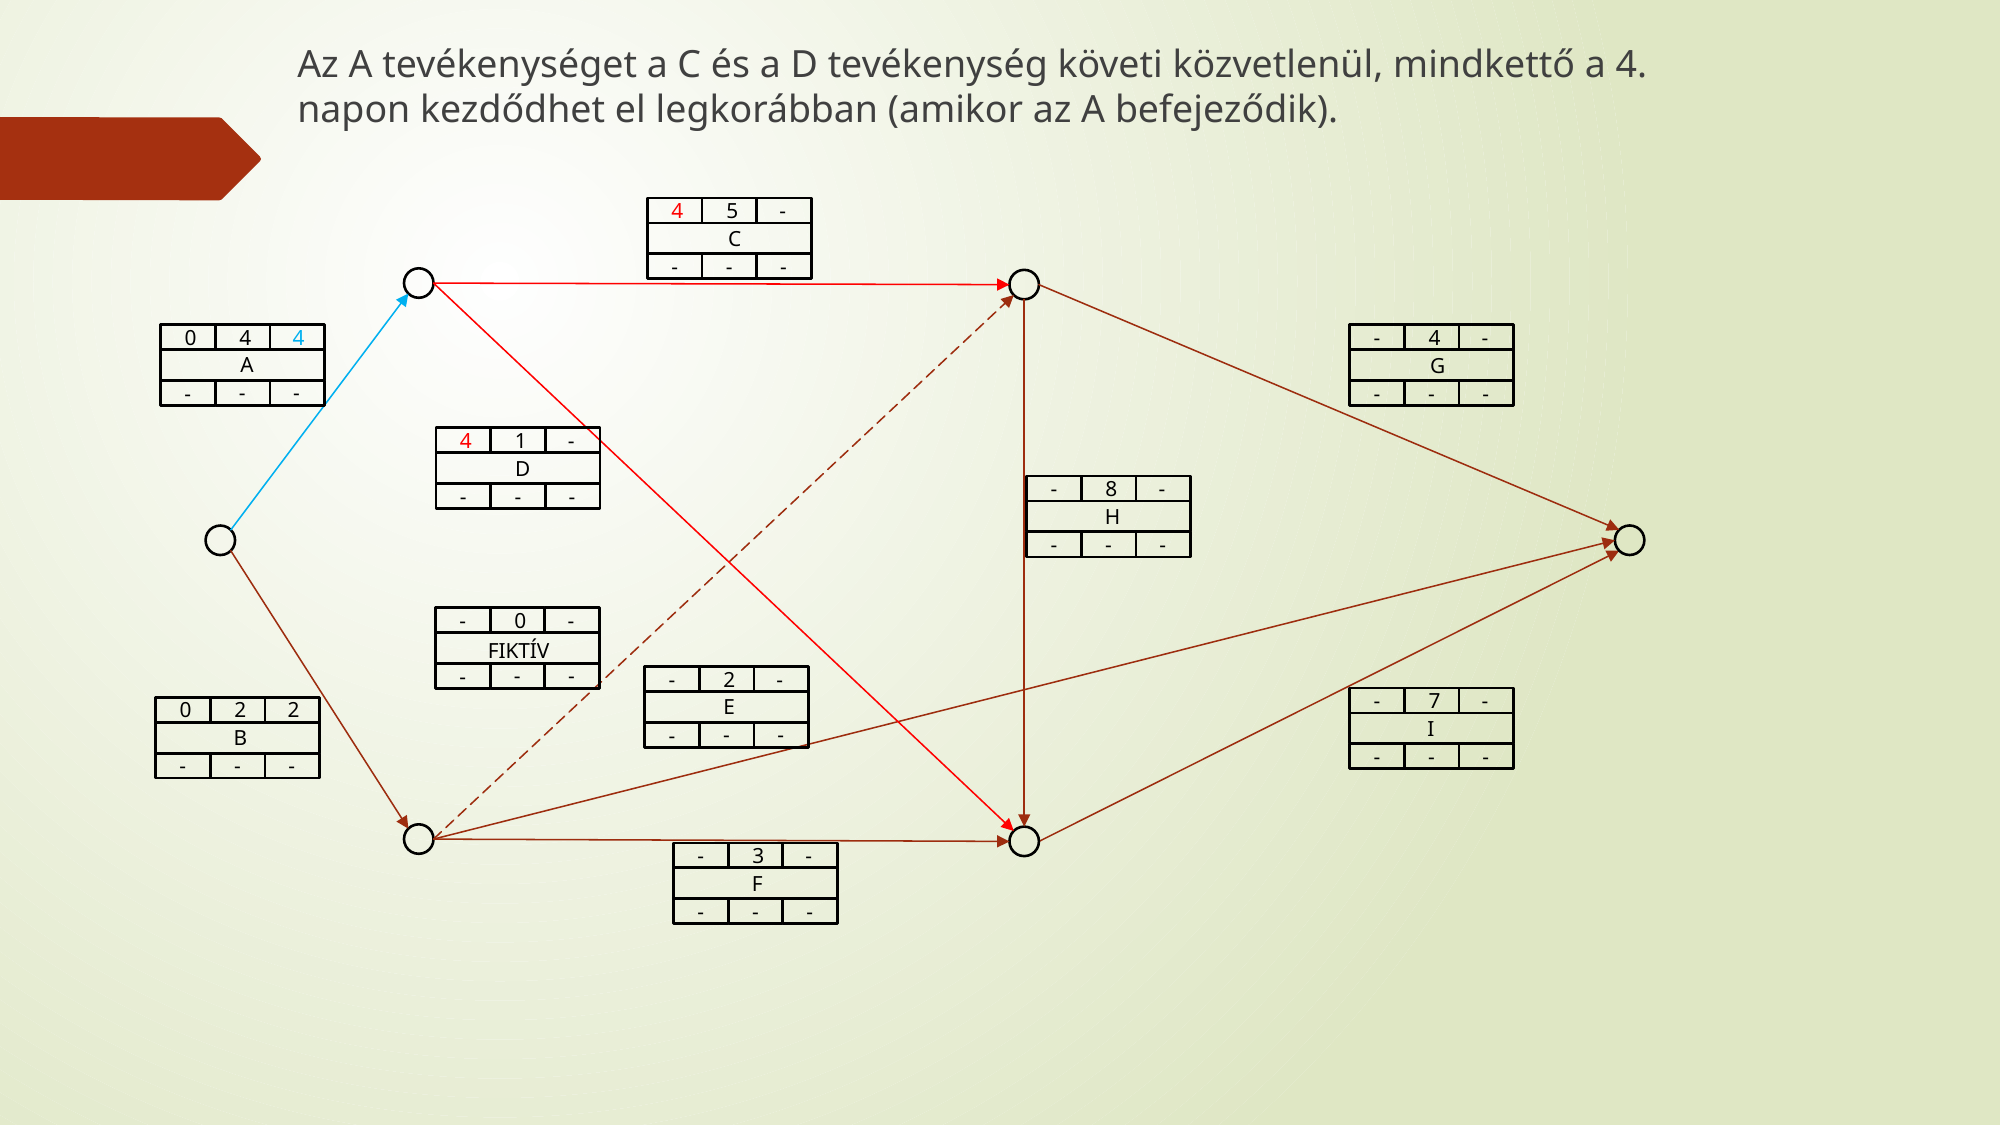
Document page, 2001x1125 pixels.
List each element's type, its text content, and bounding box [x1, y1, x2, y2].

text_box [838, 832, 1015, 840]
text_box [1349, 679, 1514, 777]
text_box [433, 833, 673, 840]
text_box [1038, 284, 1620, 530]
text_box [644, 658, 809, 756]
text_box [435, 599, 600, 697]
text_box [402, 823, 432, 856]
text_box Az A tevékenységet a C és a D tevékenység követi közvetlenül, mindkettő a 4. napon kezdődhet el legkorábban (amikor az A befejeződik). [282, 32, 1745, 209]
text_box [435, 419, 601, 517]
text_box [1010, 848, 1038, 858]
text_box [1349, 316, 1514, 414]
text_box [647, 189, 812, 287]
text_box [673, 834, 838, 932]
text_box [1613, 524, 1646, 557]
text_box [433, 282, 1015, 832]
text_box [155, 689, 320, 787]
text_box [1018, 539, 1616, 840]
text_box [204, 524, 237, 557]
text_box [160, 316, 325, 414]
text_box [230, 550, 409, 829]
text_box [230, 293, 409, 530]
text_box [1008, 268, 1041, 301]
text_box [434, 285, 1009, 293]
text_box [1026, 468, 1191, 566]
text_box [402, 266, 435, 300]
